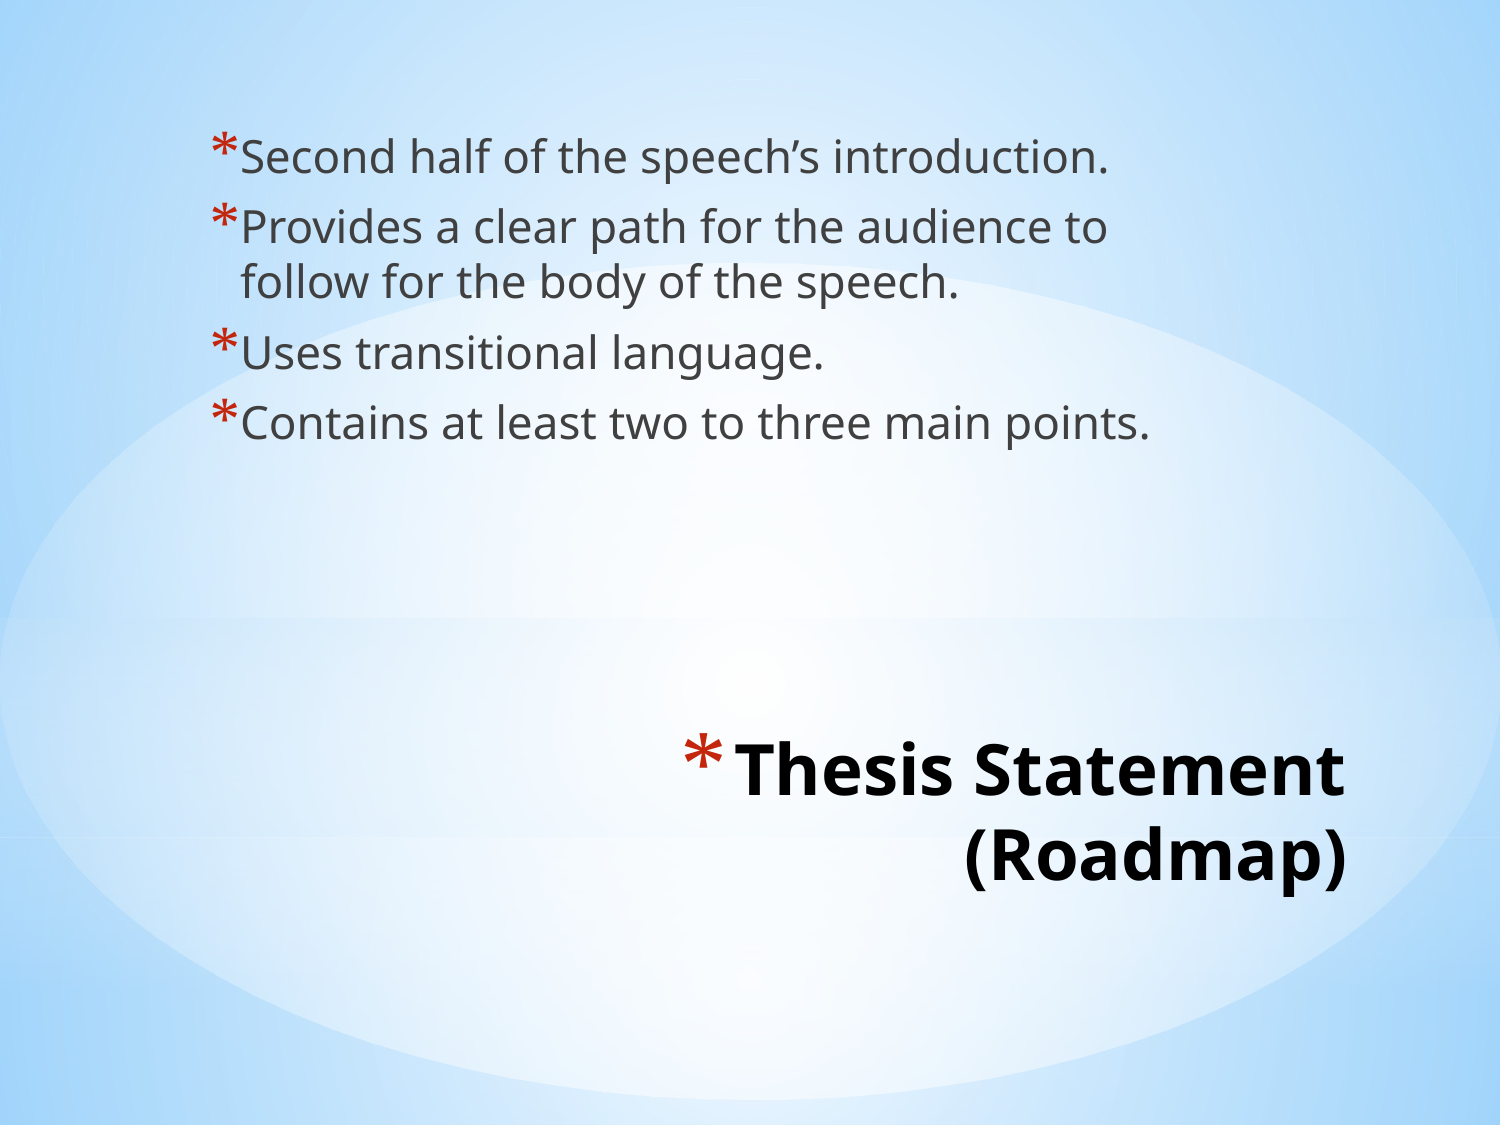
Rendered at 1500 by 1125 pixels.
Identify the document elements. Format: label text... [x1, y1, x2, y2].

list Second half of the speech’s introduction. Provides a clear path for the audience to follow for the body of the speech. Uses transitional language. Contains at least two to three main points. [187, 120, 1238, 690]
title Thesis Statement (Roadmap) [294, 717, 1363, 905]
